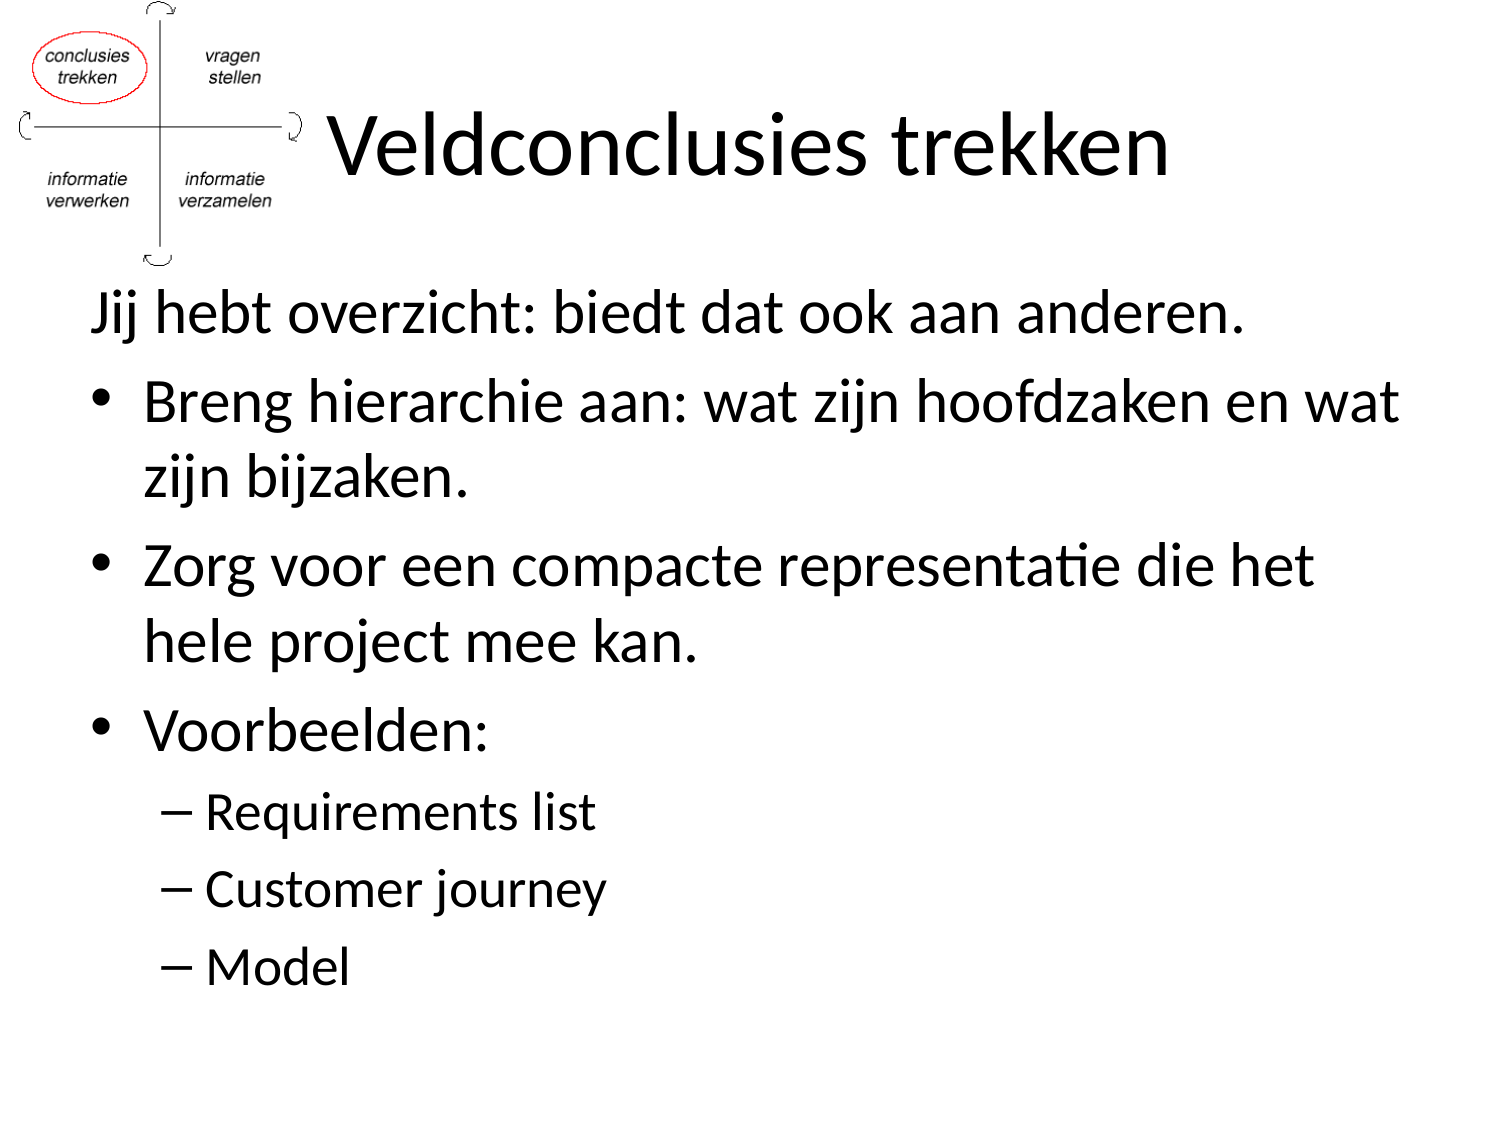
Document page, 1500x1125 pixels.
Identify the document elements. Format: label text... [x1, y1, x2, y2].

picture [17, 0, 303, 267]
list Jij hebt overzicht: biedt dat ook aan anderen. Breng hierarchie aan: wat zijn hoofdzaken en wat zijn bijzaken. Zorg voor een compacte representatie die het hele project mee kan. Voorbeelden: Requirements list Customer journey Model [75, 262, 1425, 1005]
title Veldconclusies trekken [308, 45, 1425, 233]
